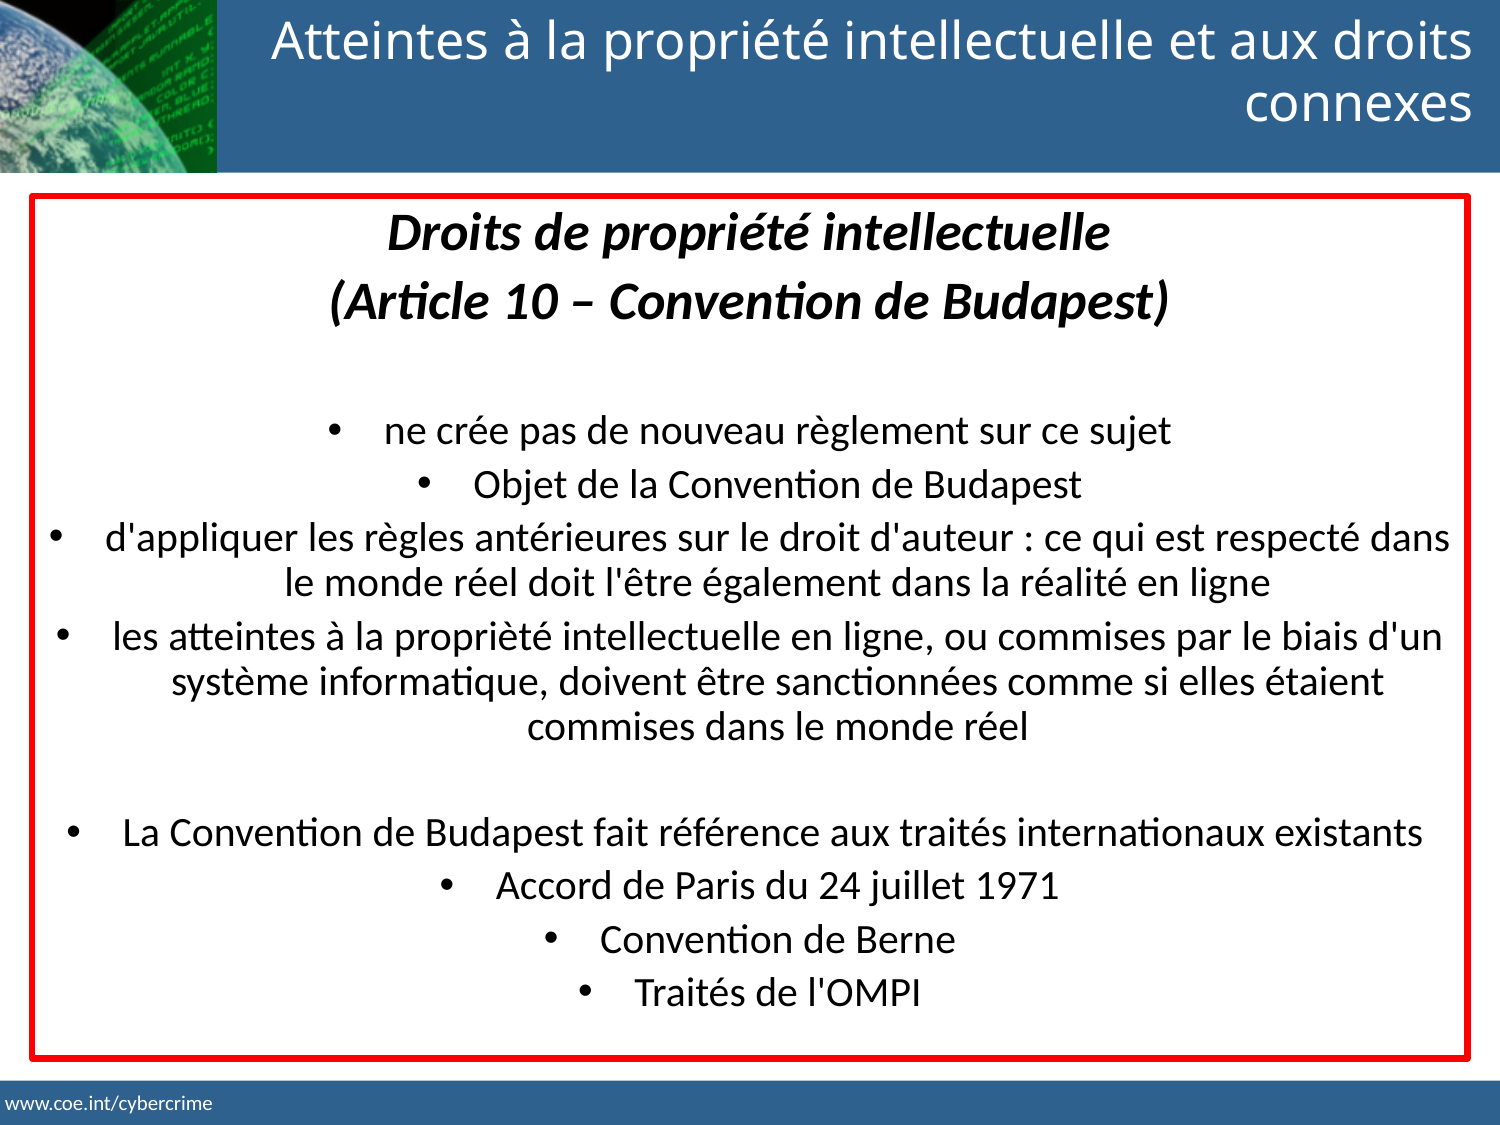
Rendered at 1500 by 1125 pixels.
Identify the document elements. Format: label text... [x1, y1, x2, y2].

text_box Atteintes à la propriété intellectuelle et aux droits connexes [236, 0, 1489, 140]
text_box Droits de propriété intellectuelle (Article 10 – Convention de Budapest) ne crée pas de nouveau règlement sur ce sujet Objet de la Convention de Budapest d'appliquer les règles antérieures sur le droit d'auteur : ce qui est respecté dans le monde réel doit l'être également dans la réalité en ligne les atteintes à la proprièté intellectuelle en ligne, ou commises par le biais d'un système informatique, doivent être sanctionnées comme si elles étaient commises dans le monde réel La Convention de Budapest fait référence aux traités internationaux existants Accord de Paris du 24 juillet 1971 Convention de Berne Traités de l'OMPI [32, 196, 1468, 1059]
picture [0, 0, 217, 173]
